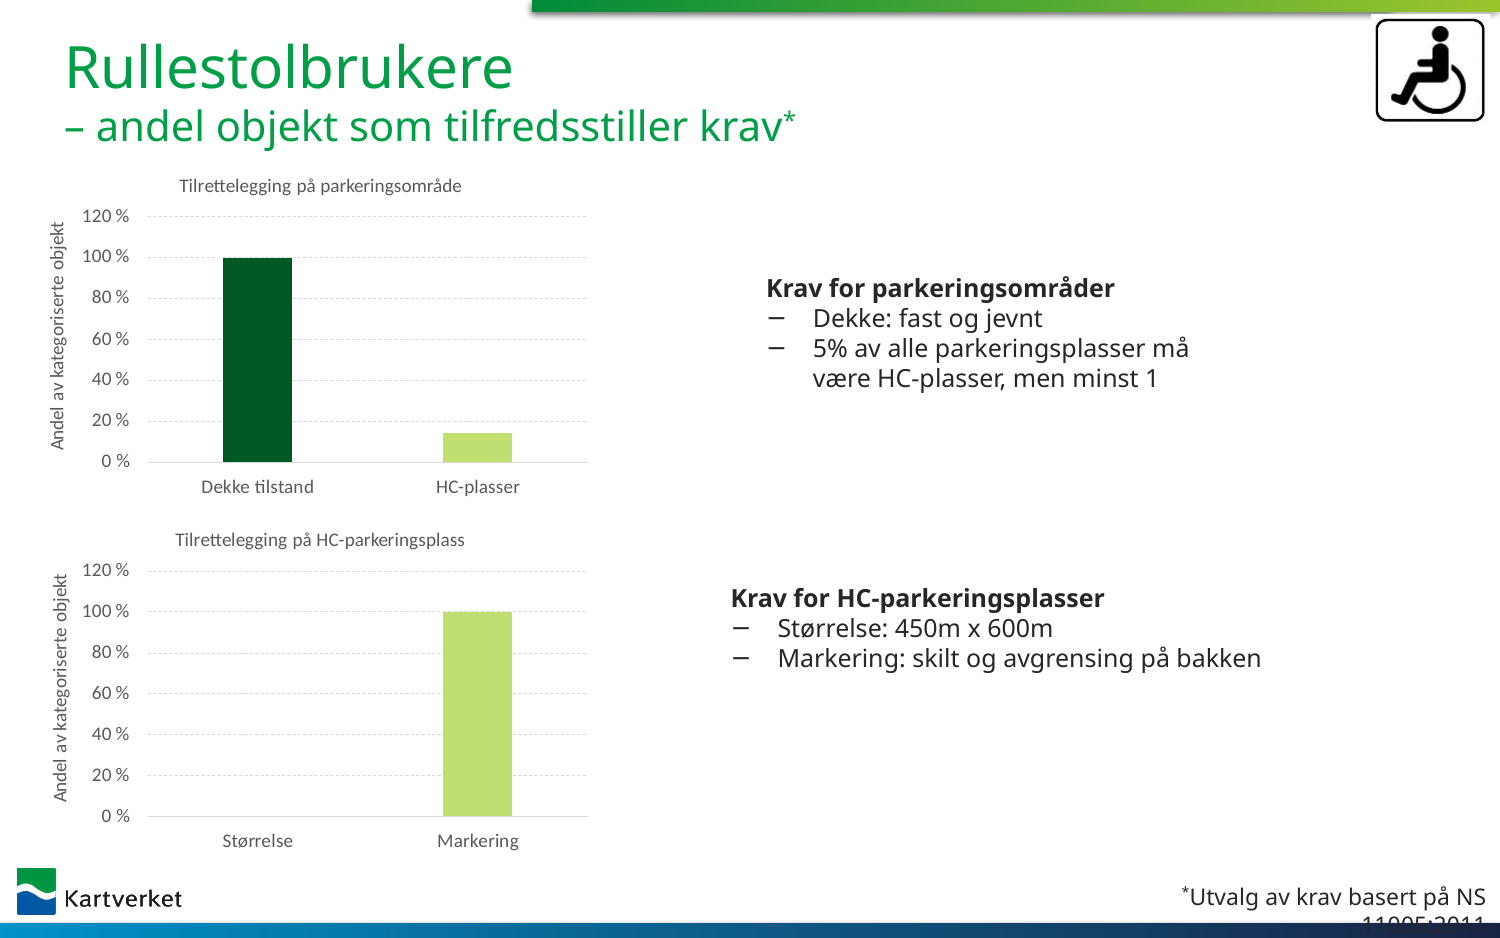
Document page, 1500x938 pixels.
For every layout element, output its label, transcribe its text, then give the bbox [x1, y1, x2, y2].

text_box Rullestolbrukere – andel objekt som tilfredsstiller krav* [49, 23, 1431, 158]
picture [41, 520, 599, 859]
picture [41, 166, 599, 505]
text_box *Utvalg av krav basert på NS 11005:2011 [1068, 873, 1500, 938]
text_box Krav for parkeringsområder Dekke: fast og jevnt 5% av alle parkeringsplasser må være HC-plasser, men minst 1 [751, 264, 1232, 400]
text_box Krav for HC-parkeringsplasser Størrelse: 450m x 600m Markering: skilt og avgrensing på bakken [715, 574, 1278, 680]
picture [1371, 13, 1491, 127]
